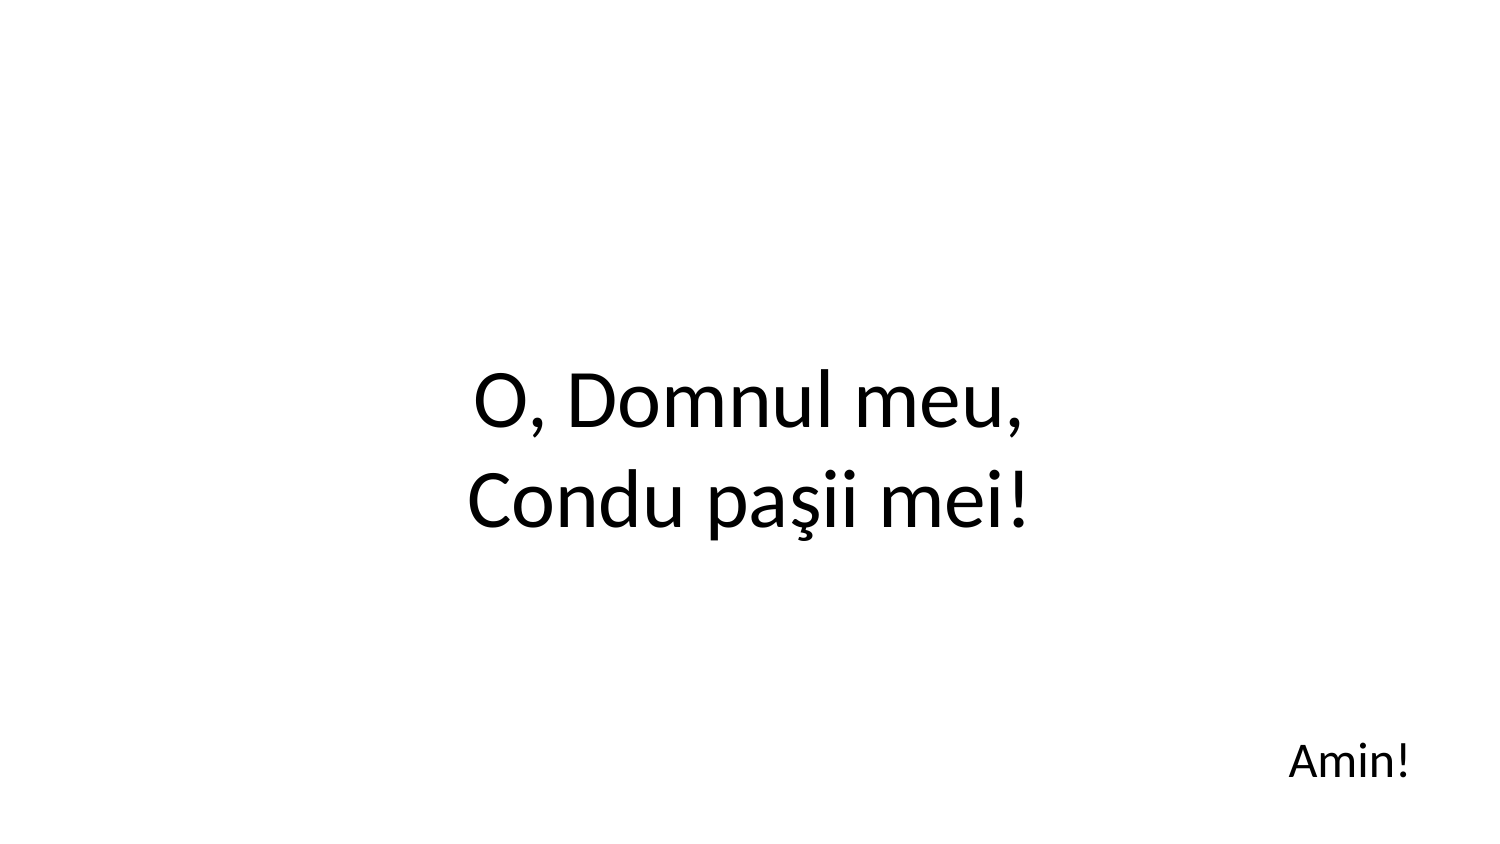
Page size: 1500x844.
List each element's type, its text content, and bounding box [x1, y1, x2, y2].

text_box Amin! [1273, 674, 1427, 795]
text_box O, Domnul meu, Condu paşii mei! [452, 292, 1048, 552]
